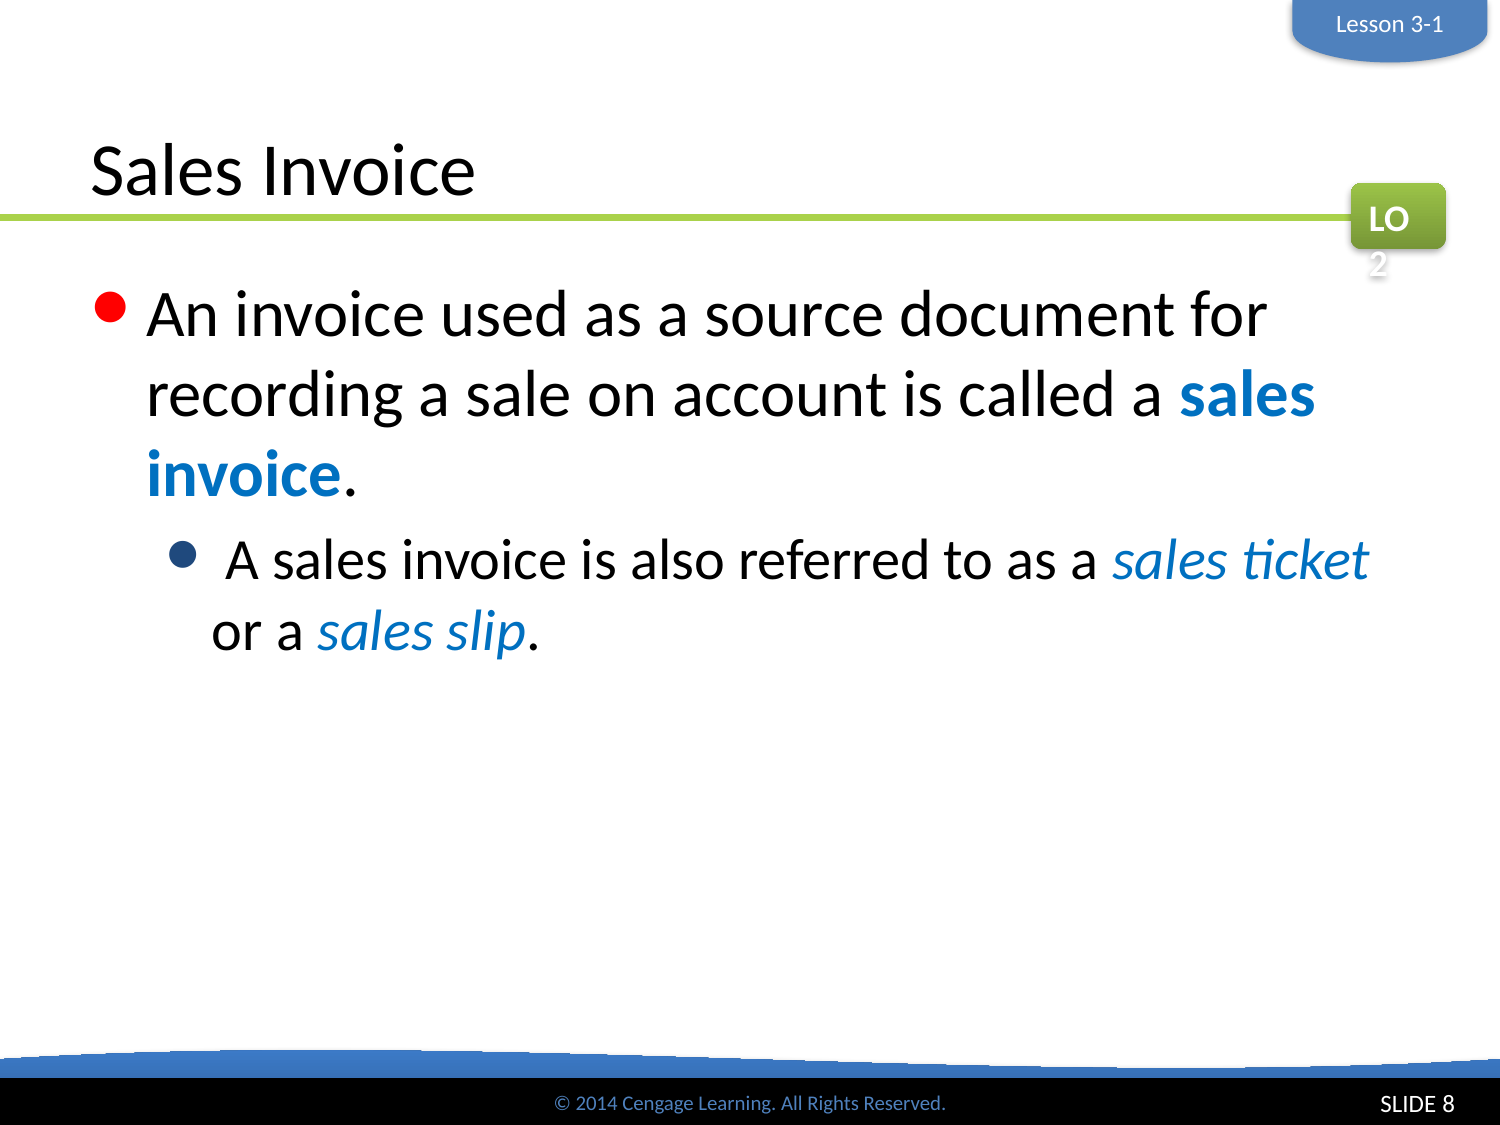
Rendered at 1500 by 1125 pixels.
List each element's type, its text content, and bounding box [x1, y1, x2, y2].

slide_number SLIDE 8 [1170, 1080, 1470, 1125]
title Sales Invoice [75, 29, 1350, 218]
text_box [1292, 0, 1488, 63]
list An invoice used as a source document for recording a sale on account is called a sales invoice. A sales invoice is also referred to as a sales ticket or a sales slip. [75, 262, 1425, 1005]
text_box LO2 [1350, 183, 1446, 250]
